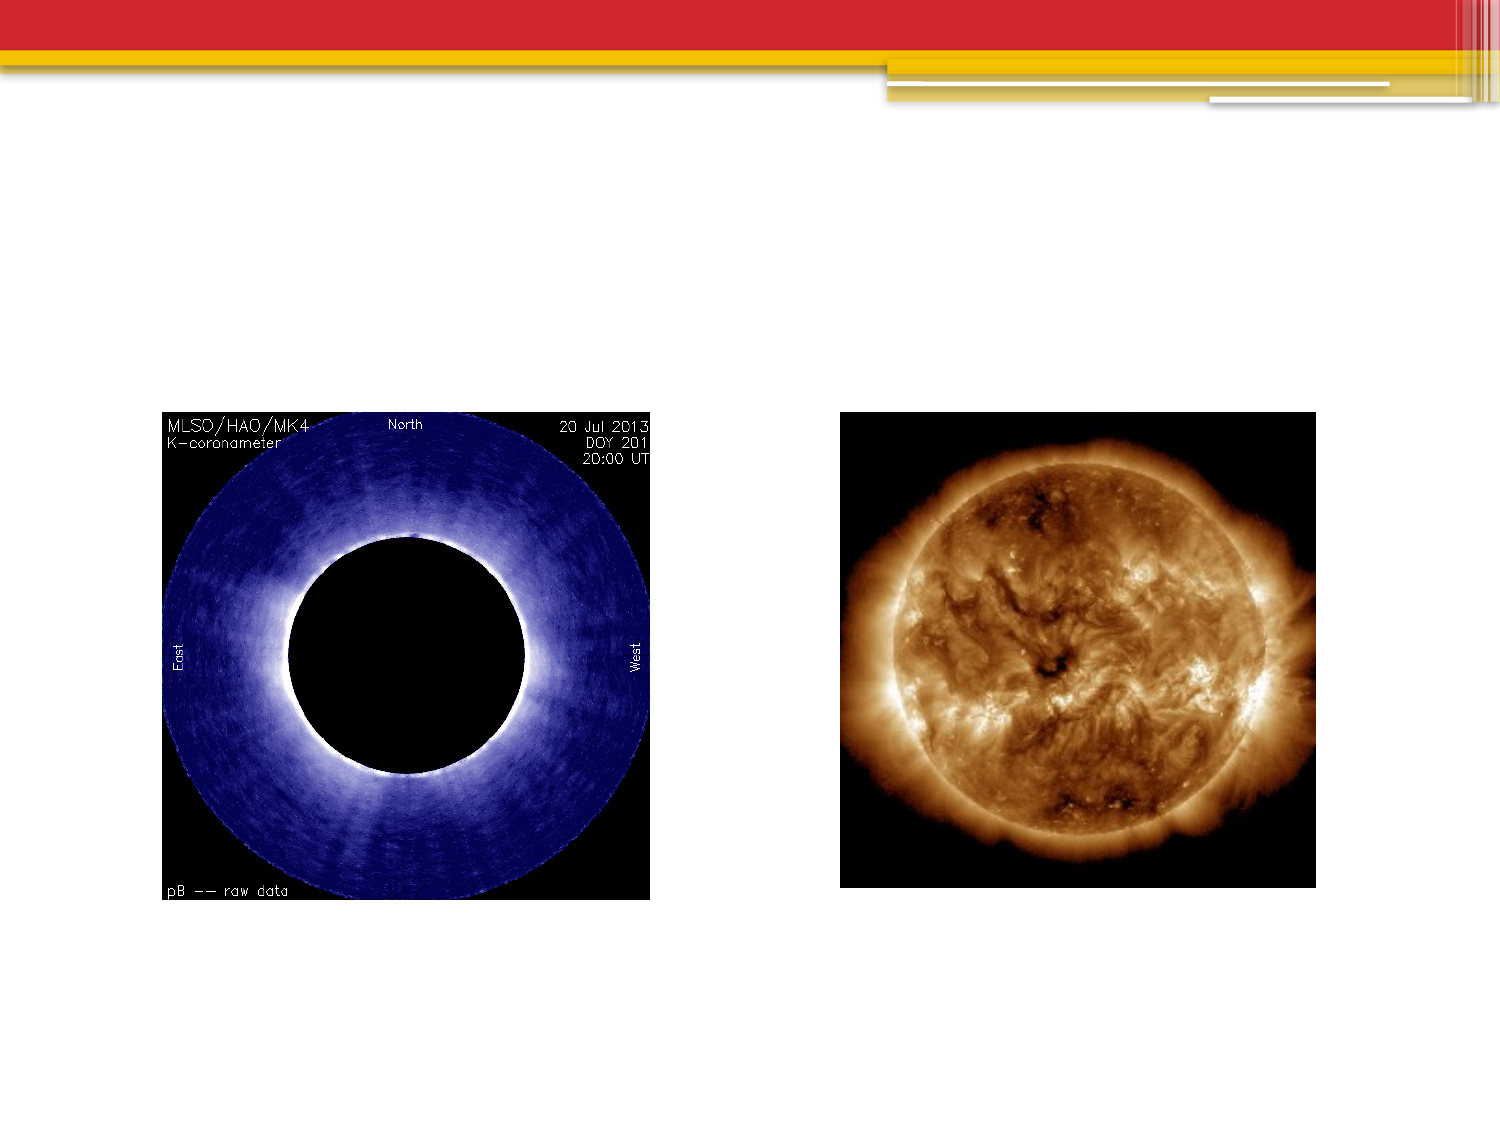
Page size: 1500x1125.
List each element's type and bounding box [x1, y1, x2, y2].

picture [840, 412, 1316, 888]
picture [162, 412, 651, 901]
